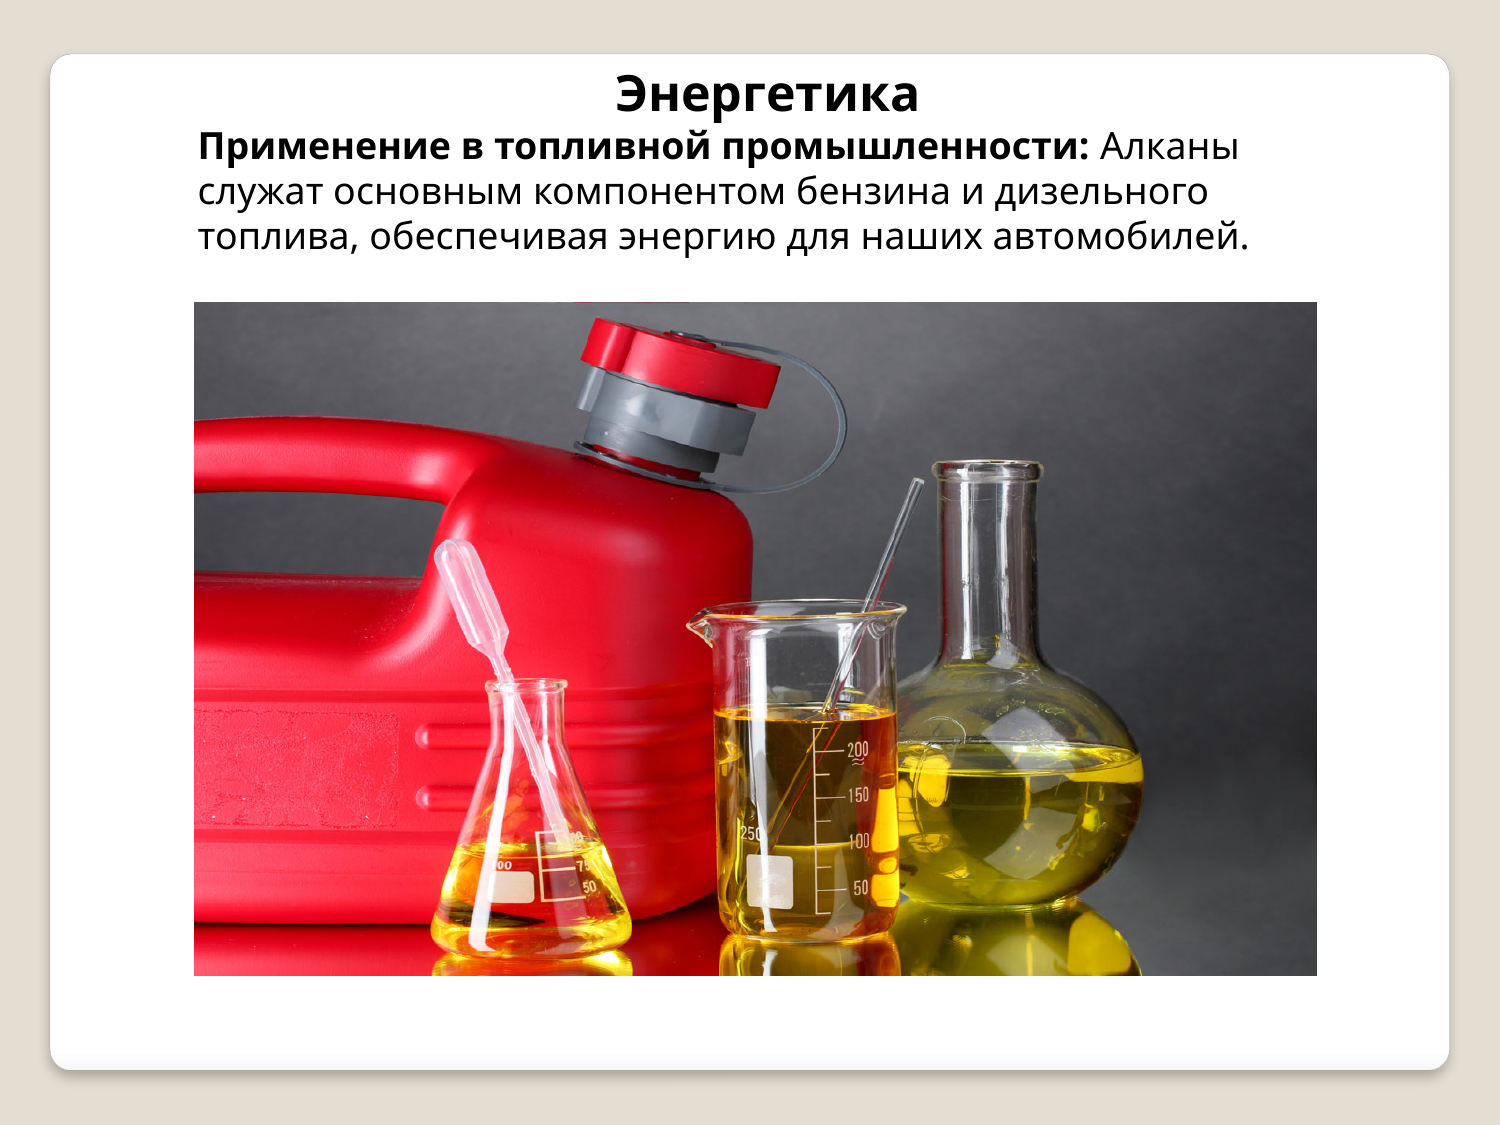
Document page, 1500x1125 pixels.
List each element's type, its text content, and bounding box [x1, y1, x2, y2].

picture [194, 302, 1318, 977]
text_box Энергетика Применение в топливной промышленности: Алканы служат основным компонентом бензина и дизельного топлива, обеспечивая энергию для наших автомобилей. [182, 54, 1353, 265]
